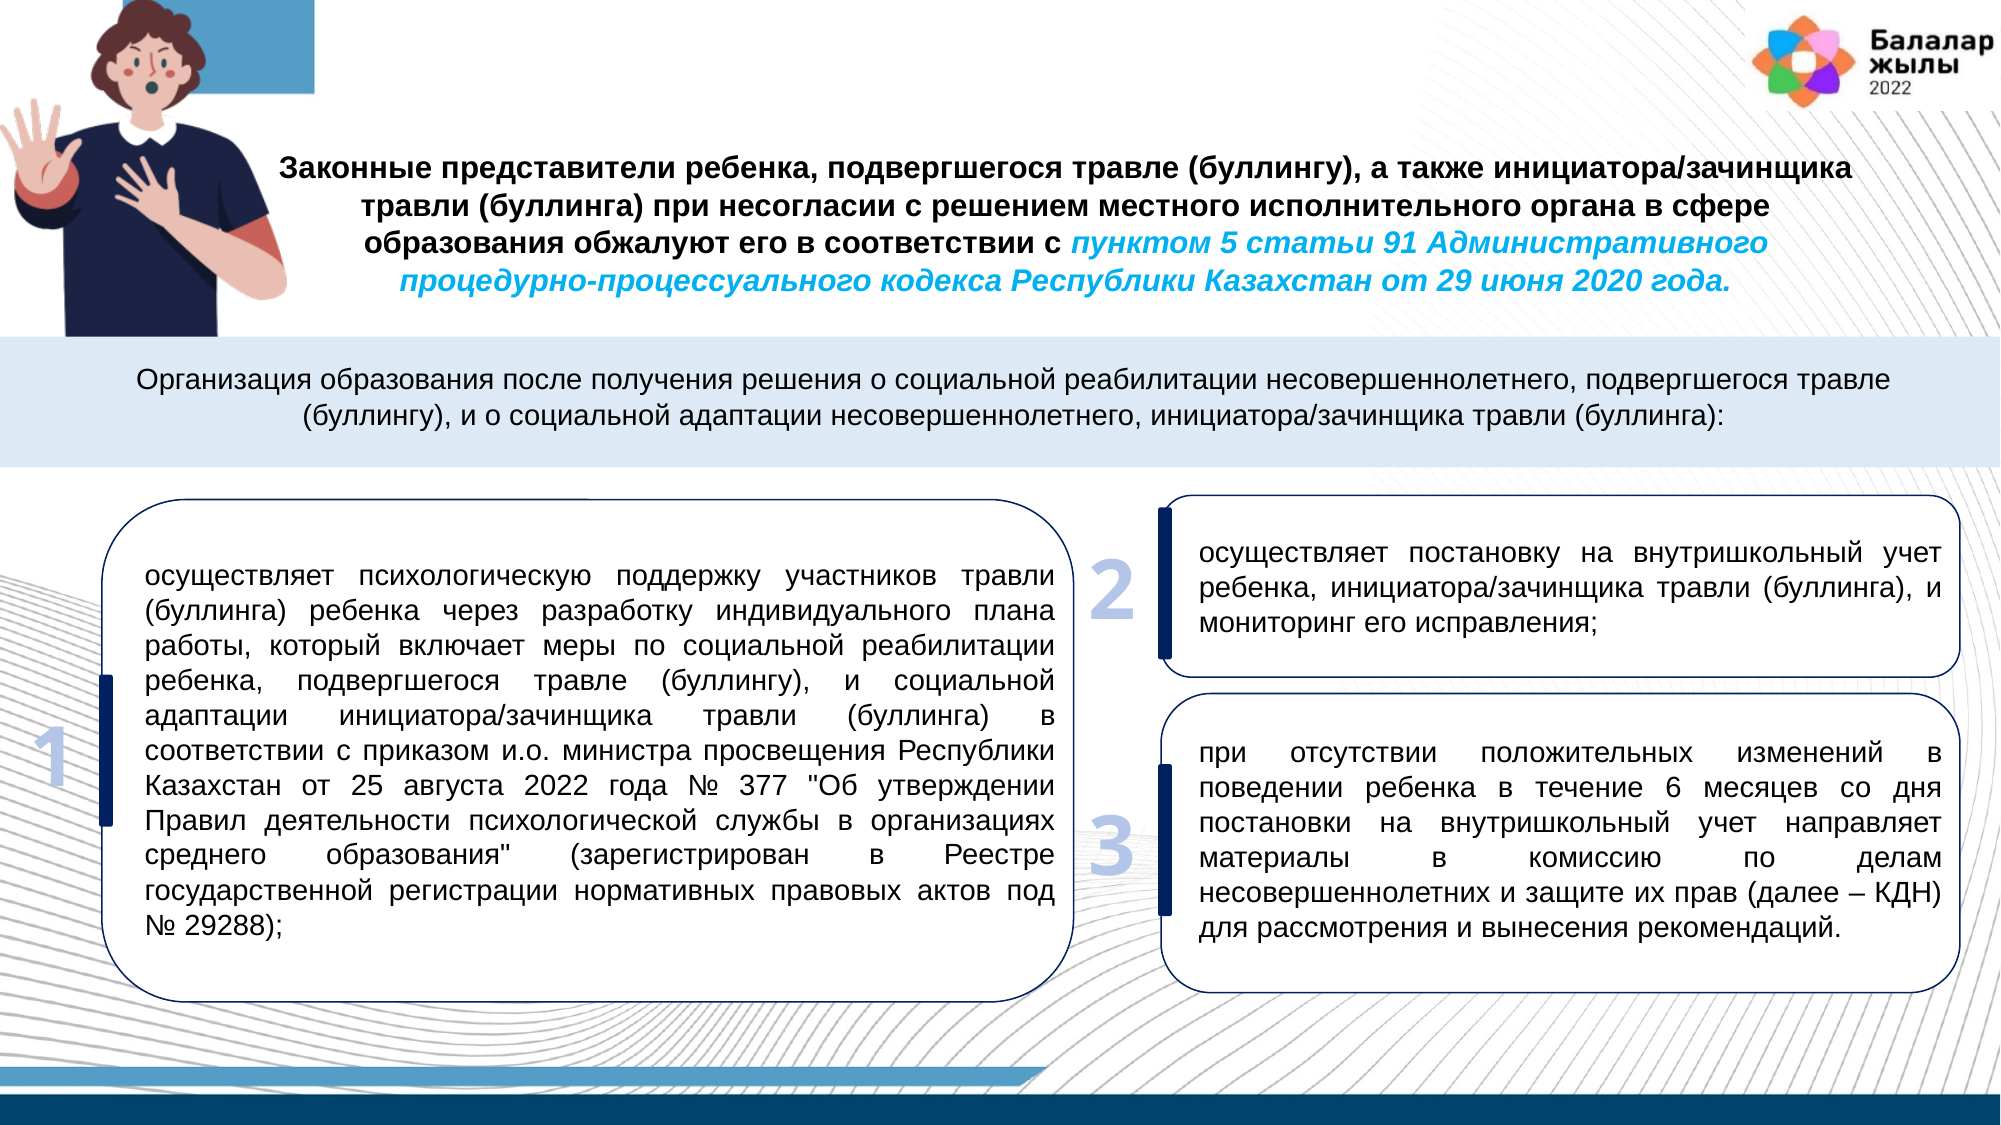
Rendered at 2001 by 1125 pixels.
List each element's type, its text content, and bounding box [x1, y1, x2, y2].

text_box Законные представители ребенка, подвергшегося травле (буллингу), а также инициатора/зачинщика травли (буллинга) при несогласии с решением местного исполнительного органа в сфере образования обжалуют его в соответствии с пунктом 5 статьи 91 Административного процедурно-процессуального кодекса Республики Казахстан от 29 июня 2020 года. [292, 140, 1879, 307]
text_box при отсутствии положительных изменений в поведении ребенка в течение 6 месяцев со дня постановки на внутришкольный учет направляет материалы в комиссию по делам несовершеннолетних и защите их прав (далее – КДН) для рассмотрения и вынесения рекомендаций. [1183, 725, 1958, 951]
text_box [99, 674, 113, 827]
text_box [0, 336, 2000, 468]
text_box [1164, 495, 1960, 678]
text_box [1158, 764, 1172, 917]
text_box Организация образования после получения решения о социальной реабилитации несовершеннолетнего, подвергшегося травле (буллингу), и о социальной адаптации несовершеннолетнего, инициатора/зачинщика травли (буллинга): [80, 353, 1949, 403]
text_box [101, 499, 1068, 1002]
text_box 3 [1073, 785, 1122, 900]
text_box [1158, 507, 1172, 660]
picture [0, 0, 2001, 1125]
text_box осуществляет постановку на внутришкольный учет ребенка, инициатора/зачинщика травли (буллинга), и мониторинг его исправления; [1183, 525, 1958, 646]
text_box 2 [1073, 528, 1122, 644]
text_box осуществляет психологическую поддержку участников травли (буллинга) ребенка через разработку индивидуального плана работы, который включает меры по социальной реабилитации ребенка, подвергшегося травле (буллингу), и социальной адаптации инициатора/зачинщика травли (буллинга) в соответствии с приказом и.о. министра просвещения Республики Казахстан от 25 августа 2022 года № 377 "Об утверждении Правил деятельности психологической службы в организациях среднего образования" (зарегистрирован в Реестре государственной регистрации нормативных правовых актов под № 29288); [129, 548, 1071, 949]
text_box 1 [14, 695, 63, 811]
text_box [1161, 693, 1960, 993]
